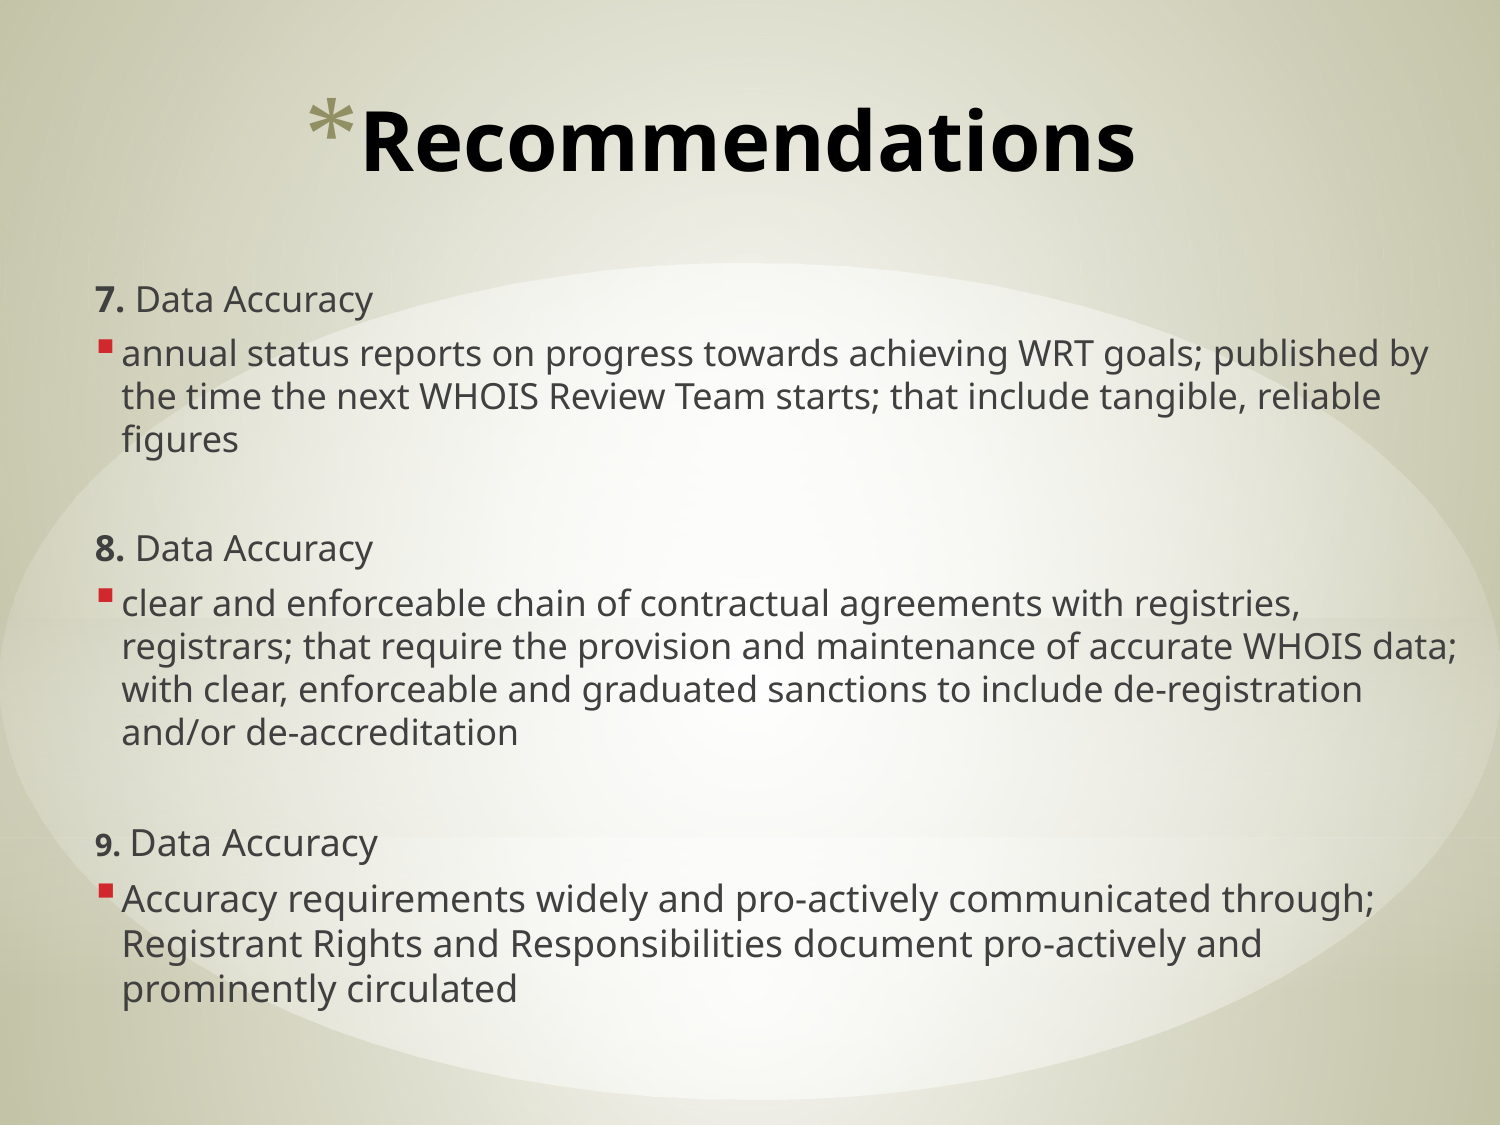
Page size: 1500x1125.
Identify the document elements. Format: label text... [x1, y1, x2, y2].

list 7. Data Accuracy annual status reports on progress towards achieving WRT goals; published by the time the next WHOIS Review Team starts; that include tangible, reliable figures 8. Data Accuracy clear and enforceable chain of contractual agreements with registries, registrars; that require the provision and maintenance of accurate WHOIS data; with clear, enforceable and graduated sanctions to include de-registration and/or de-accreditation 9. Data Accuracy Accuracy requirements widely and pro-actively communicated through; Registrant Rights and Responsibilities document pro-actively and prominently circulated [73, 268, 1479, 1023]
title Recommendations [187, 81, 1256, 268]
